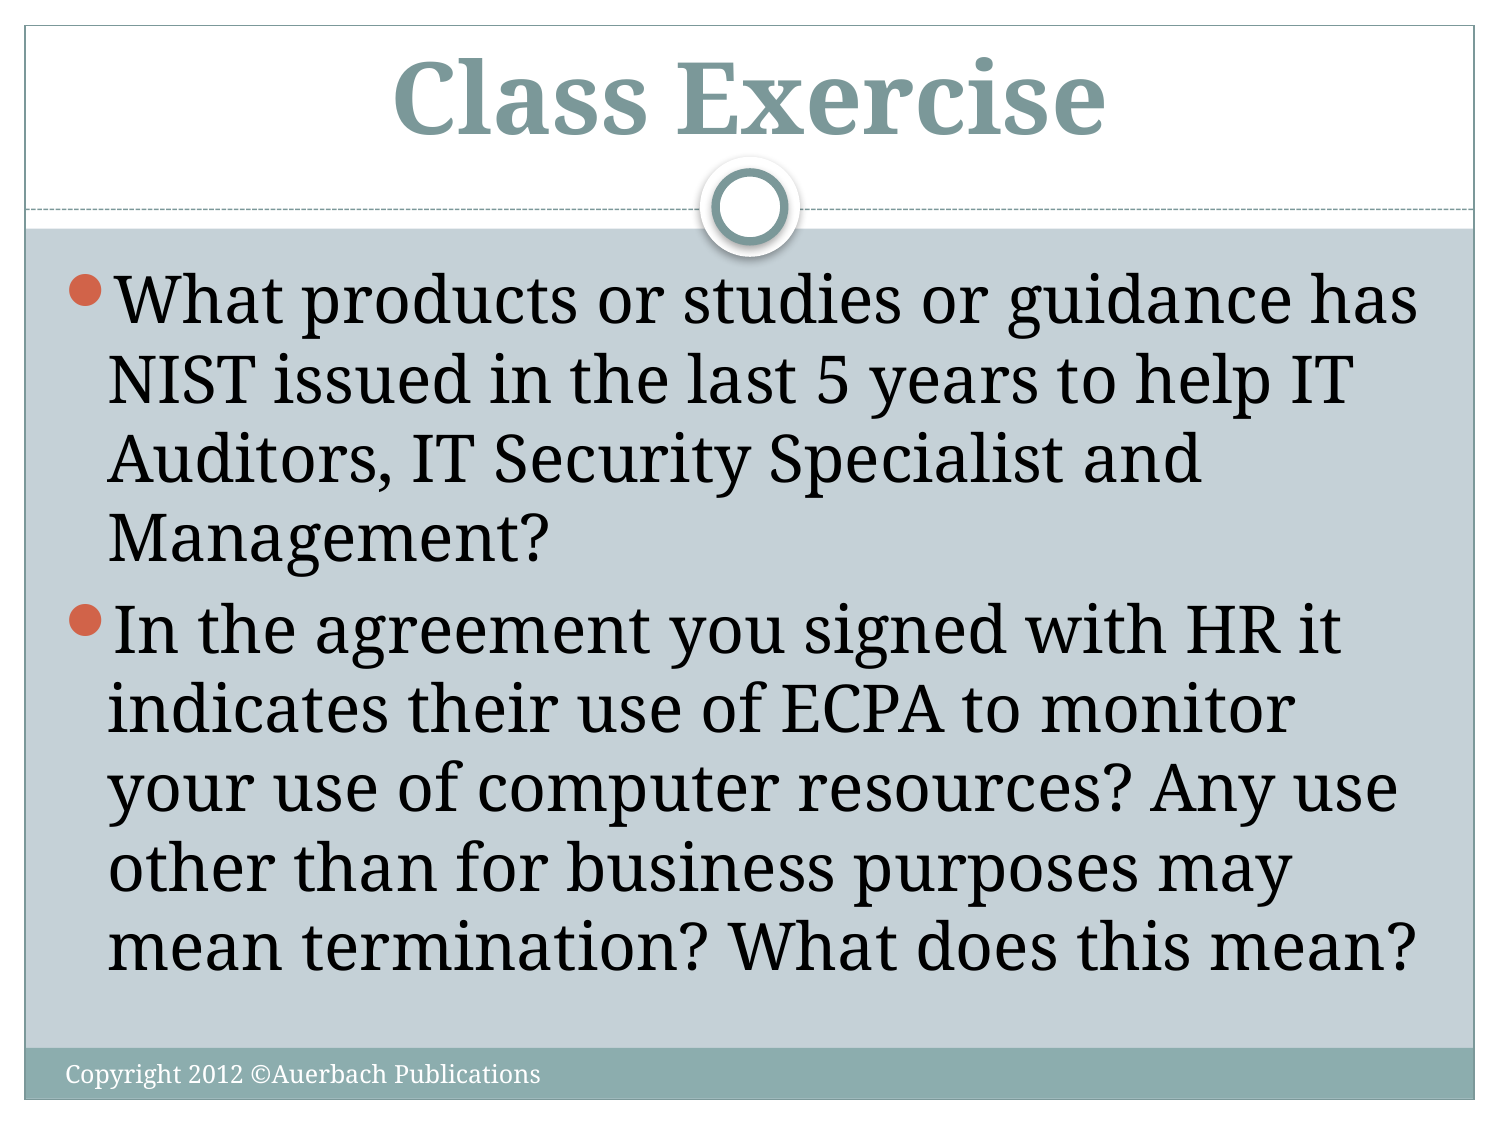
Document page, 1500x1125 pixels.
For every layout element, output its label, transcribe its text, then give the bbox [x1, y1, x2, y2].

footer Copyright 2012 ©Auerbach Publications [50, 1051, 638, 1112]
list What products or studies or guidance has NIST issued in the last 5 years to help IT Auditors, IT Security Specialist and Management? In the agreement you signed with HR it indicates their use of ECPA to monitor your use of computer resources? Any use other than for business purposes may mean termination? What does this mean? [49, 250, 1445, 1001]
title Class Exercise [49, 37, 1450, 163]
